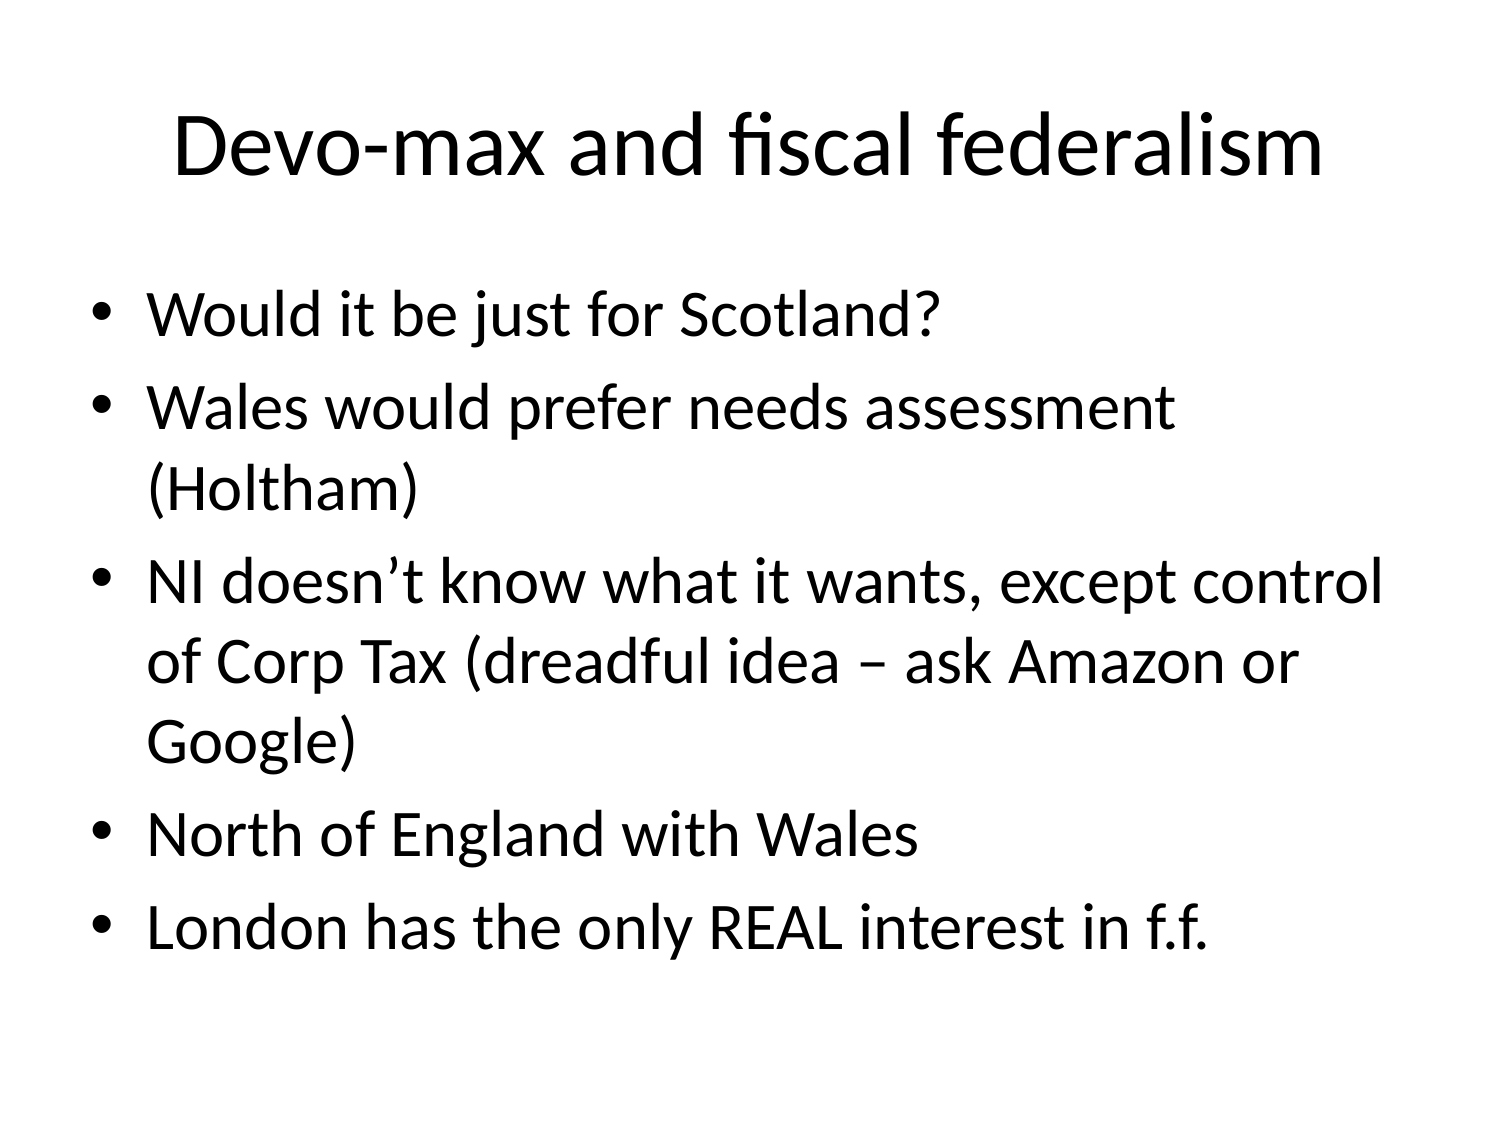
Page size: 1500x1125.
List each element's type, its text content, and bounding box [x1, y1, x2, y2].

title Devo-max and fiscal federalism [75, 45, 1425, 233]
list Would it be just for Scotland? Wales would prefer needs assessment (Holtham) NI doesn’t know what it wants, except control of Corp Tax (dreadful idea – ask Amazon or Google) North of England with Wales London has the only REAL interest in f.f. [75, 262, 1425, 1005]
